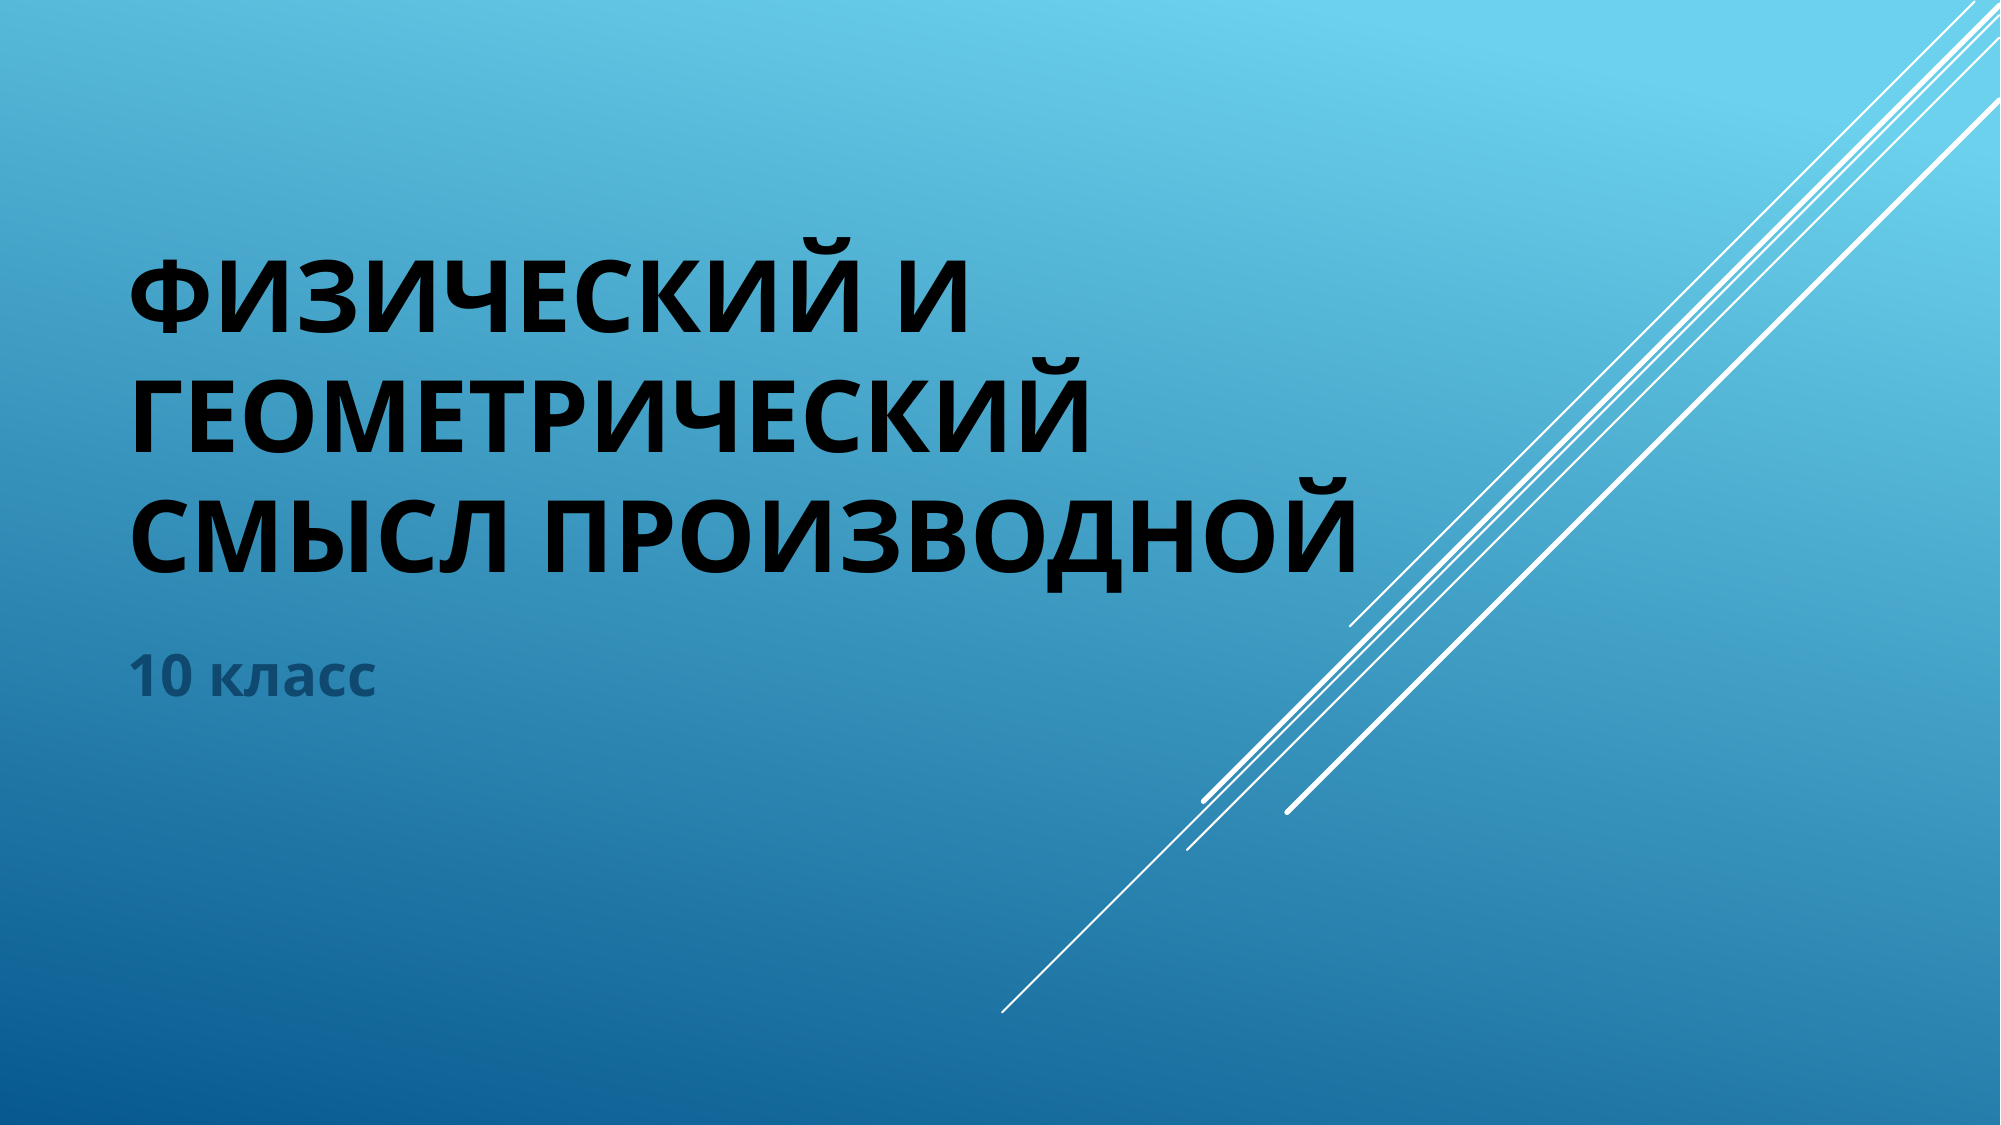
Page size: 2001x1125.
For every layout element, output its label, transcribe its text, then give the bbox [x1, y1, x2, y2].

subtitle 10 класс [112, 630, 1163, 950]
title Физический и геометрический смысл производной [112, 112, 1425, 600]
